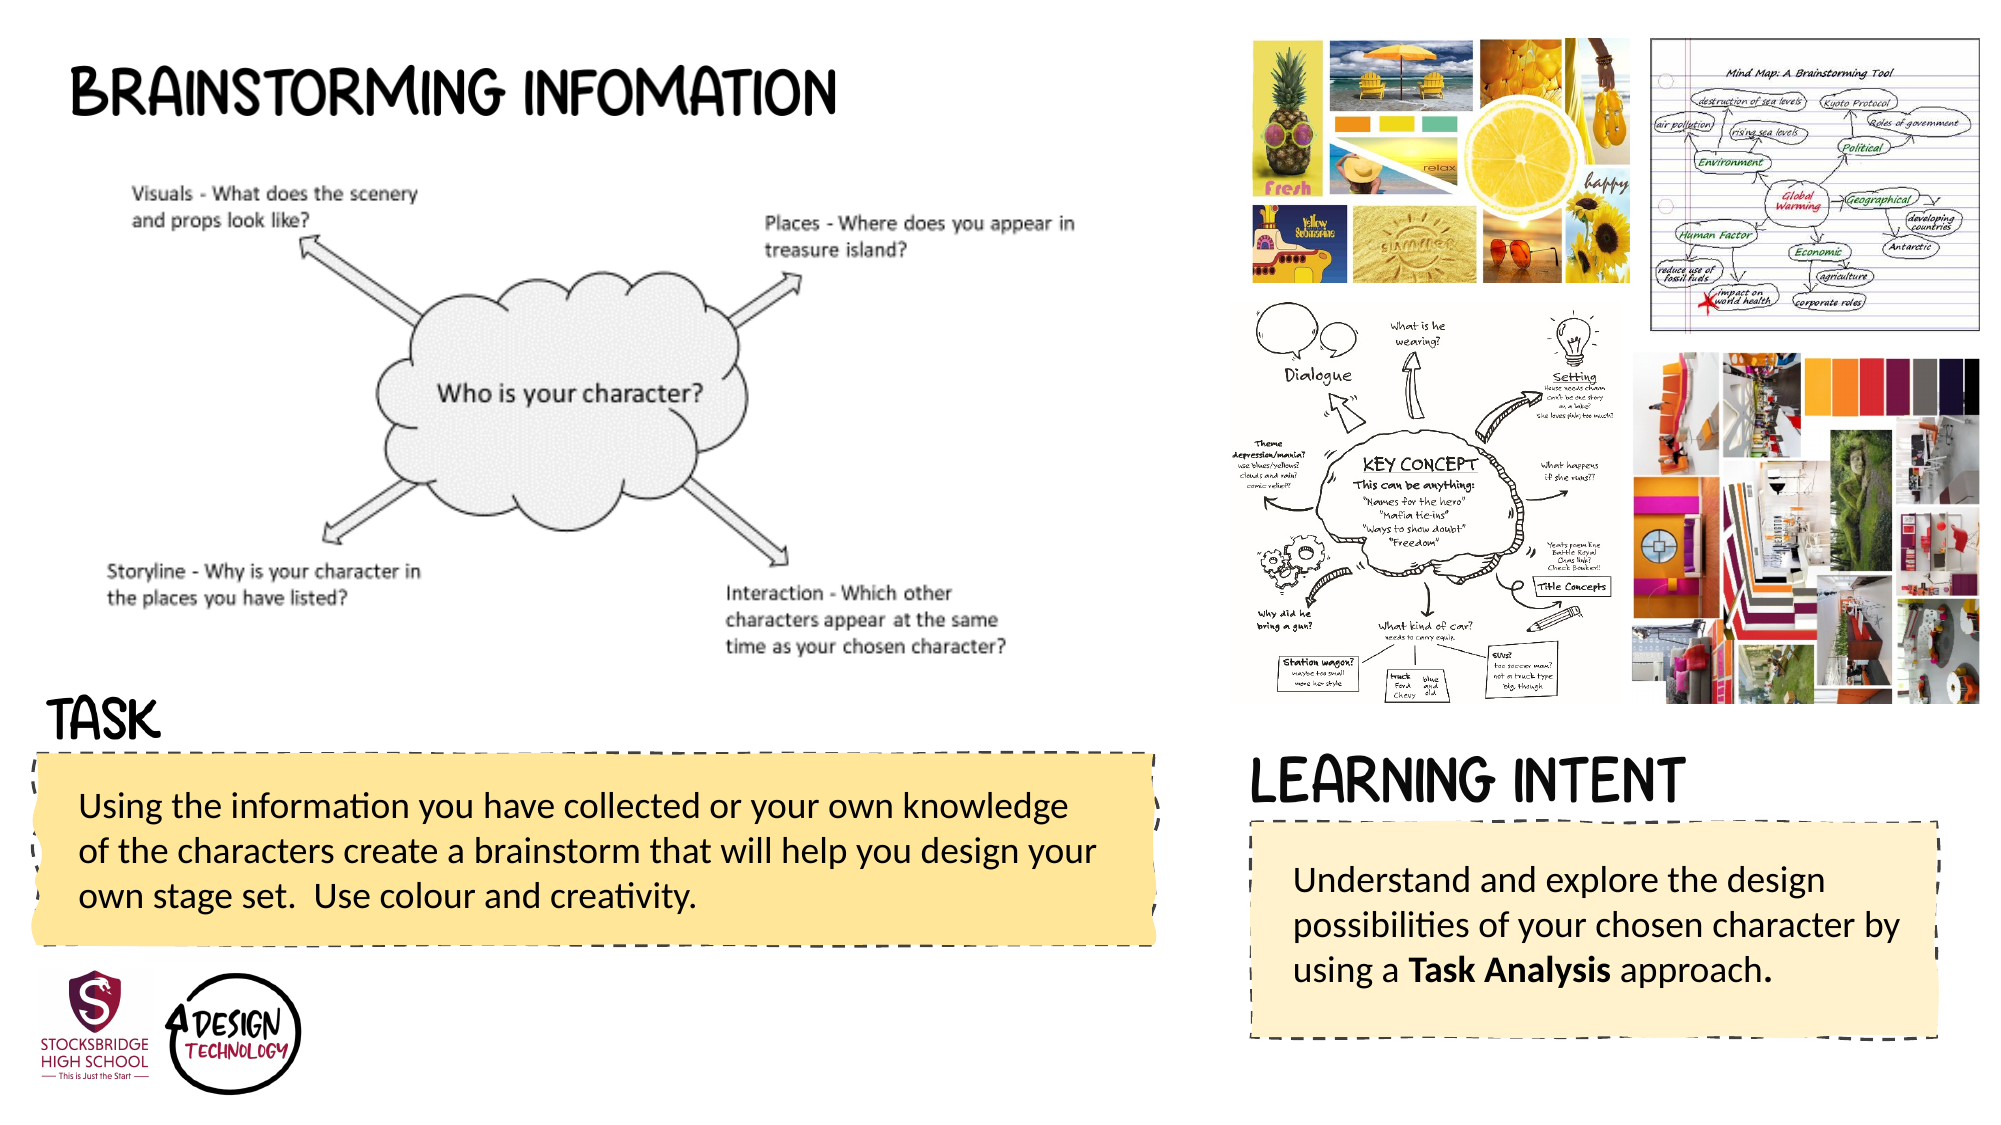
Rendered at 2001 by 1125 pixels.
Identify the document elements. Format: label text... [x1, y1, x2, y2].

picture [1251, 38, 1631, 283]
text_box [1249, 819, 1940, 1041]
picture [1628, 351, 1981, 704]
text_box [31, 752, 1157, 948]
text_box Using the information you have collected or your own knowledge of the characters create a brainstorm that will help you design your own stage set. Use colour and creativity. [63, 863, 1123, 924]
picture [36, 945, 325, 1125]
picture [46, 7, 1181, 863]
text_box Understand and explore the design possibilities of your chosen character by using a Task Analysis approach. [1278, 847, 1964, 998]
picture [1649, 38, 1980, 334]
picture [1230, 302, 1621, 704]
picture [1251, 753, 1686, 803]
